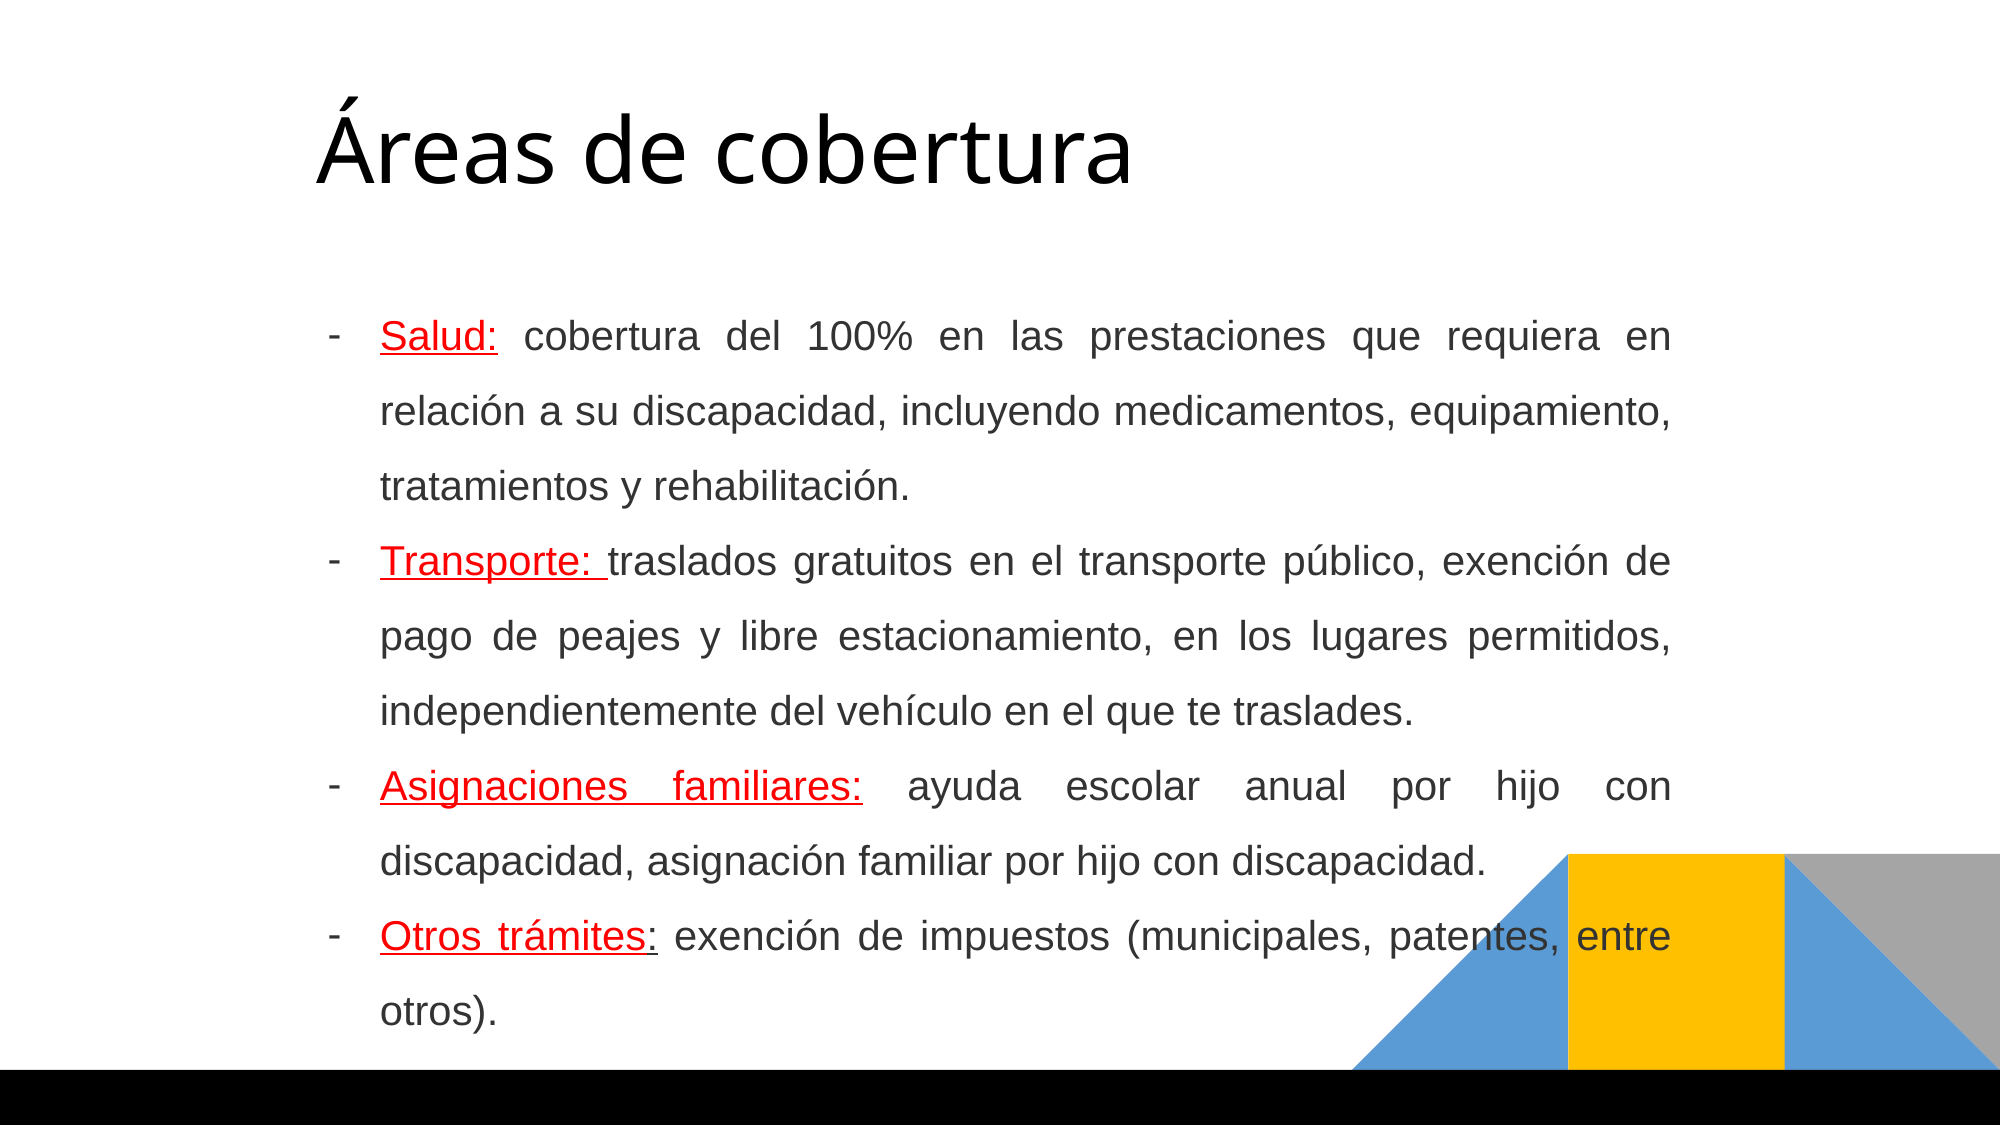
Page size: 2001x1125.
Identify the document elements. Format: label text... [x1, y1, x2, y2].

list Salud: cobertura del 100% en las prestaciones que requiera en relación a su discapacidad, incluyendo medicamentos, equipamiento, tratamientos y rehabilitación. Transporte: traslados gratuitos en el transporte público, exención de pago de peajes y libre estacionamiento, en los lugares permitidos, independientemente del vehículo en el que te traslades. Asignaciones familiares: ayuda escolar anual por hijo con discapacidad, asignación familiar por hijo con discapacidad. Otros trámites: exención de impuestos (municipales, patentes, entre otros). [289, 268, 1688, 1053]
title Áreas de cobertura [301, 89, 1699, 223]
